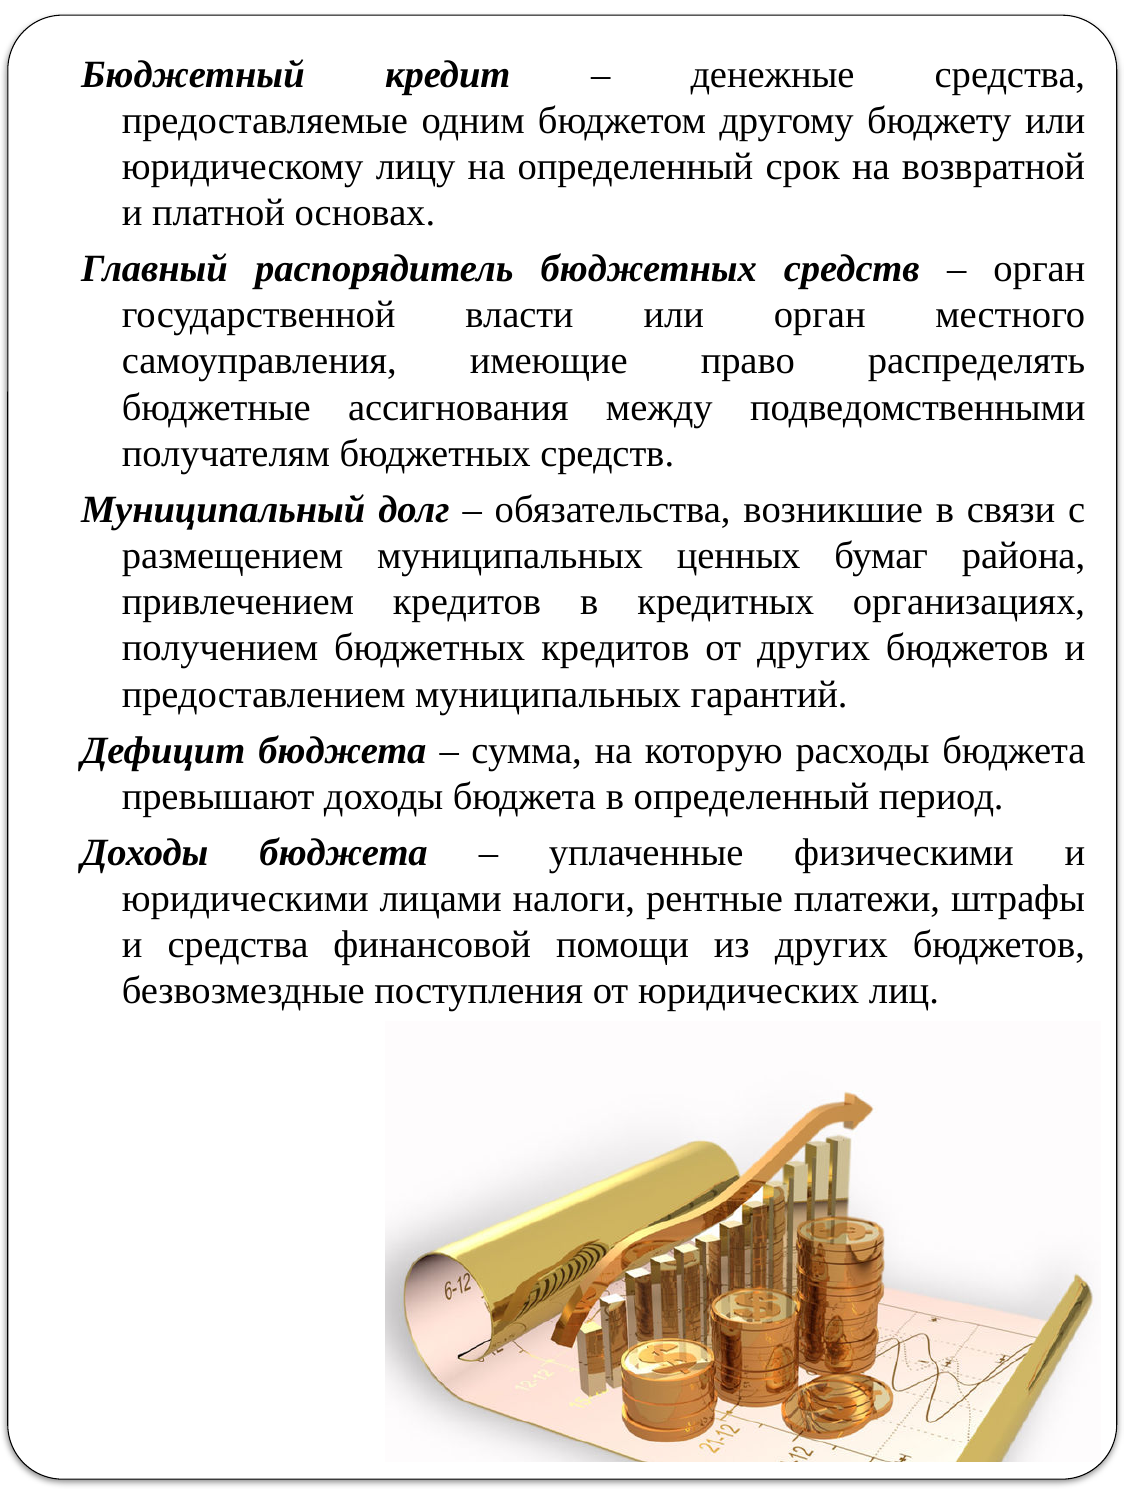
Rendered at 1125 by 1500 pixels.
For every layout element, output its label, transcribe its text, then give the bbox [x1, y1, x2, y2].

picture [385, 1021, 1101, 1462]
list Бюджетный кредит – денежные средства, предоставляемые одним бюджетом другому бюджету или юридическому лицу на определенный срок на возвратной и платной основах. Главный распорядитель бюджетных средств – орган государственной власти или орган местного самоуправления, имеющие право распределять бюджетные ассигнования между подведомственными получателям бюджетных средств. Муниципальный долг – обязательства, возникшие в связи с размещением муниципальных ценных бумаг района, привлечением кредитов в кредитных организациях, получением бюджетных кредитов от других бюджетов и предоставлением муниципальных гарантий. Дефицит бюджета – сумма, на которую расходы бюджета превышают доходы бюджета в определенный период. Доходы бюджета – уплаченные физическими и юридическими лицами налоги, рентные платежи, штрафы и средства финансовой помощи из других бюджетов, безвозмездные поступления от юридических лиц. [66, 41, 1101, 1075]
